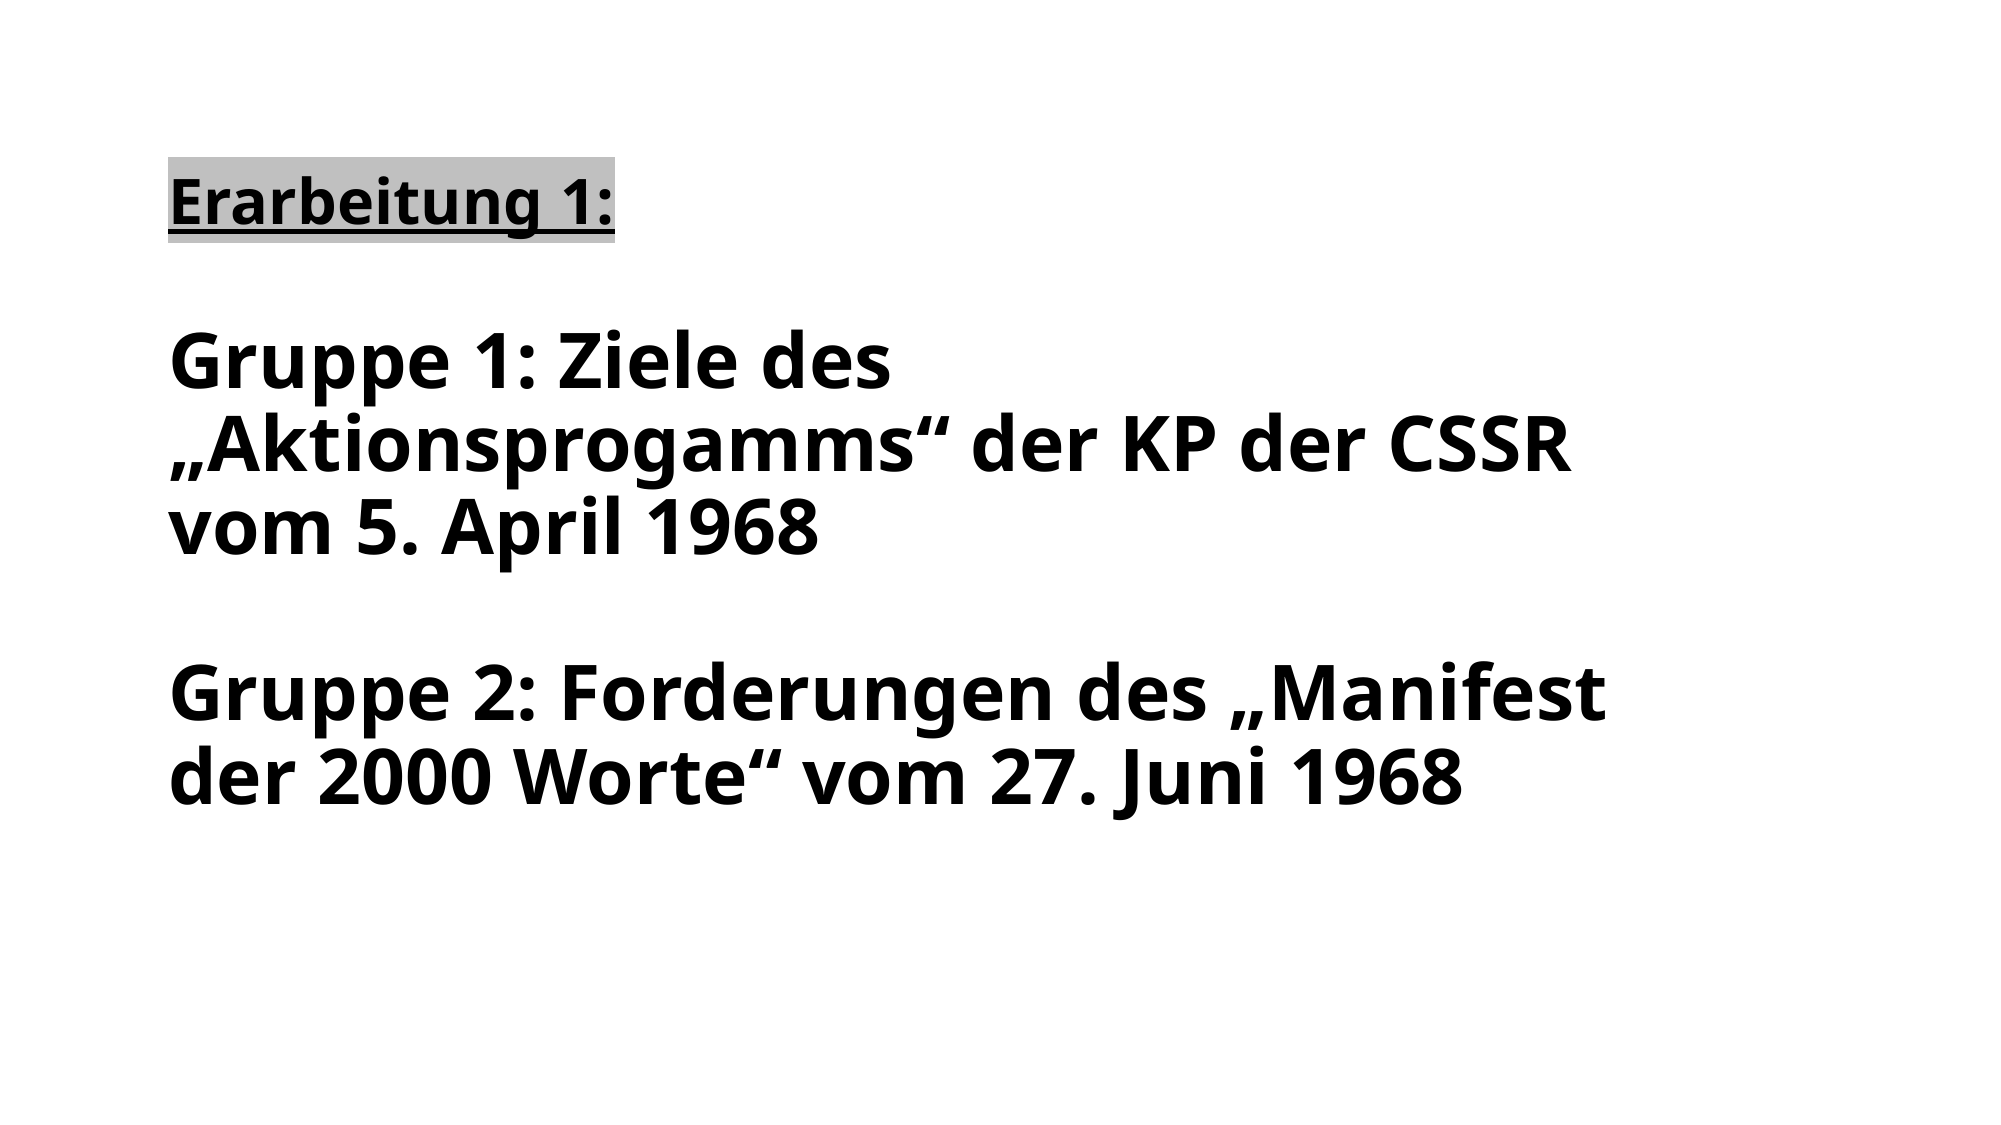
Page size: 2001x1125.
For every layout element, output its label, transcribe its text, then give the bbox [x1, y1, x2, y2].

title Erarbeitung 1: Gruppe 1: Ziele des „Aktionsprogamms“ der KP der CSSR vom 5. April 1968 Gruppe 2: Forderungen des „Manifest der 2000 Worte“ vom 27. Juni 1968 [153, 130, 1629, 953]
